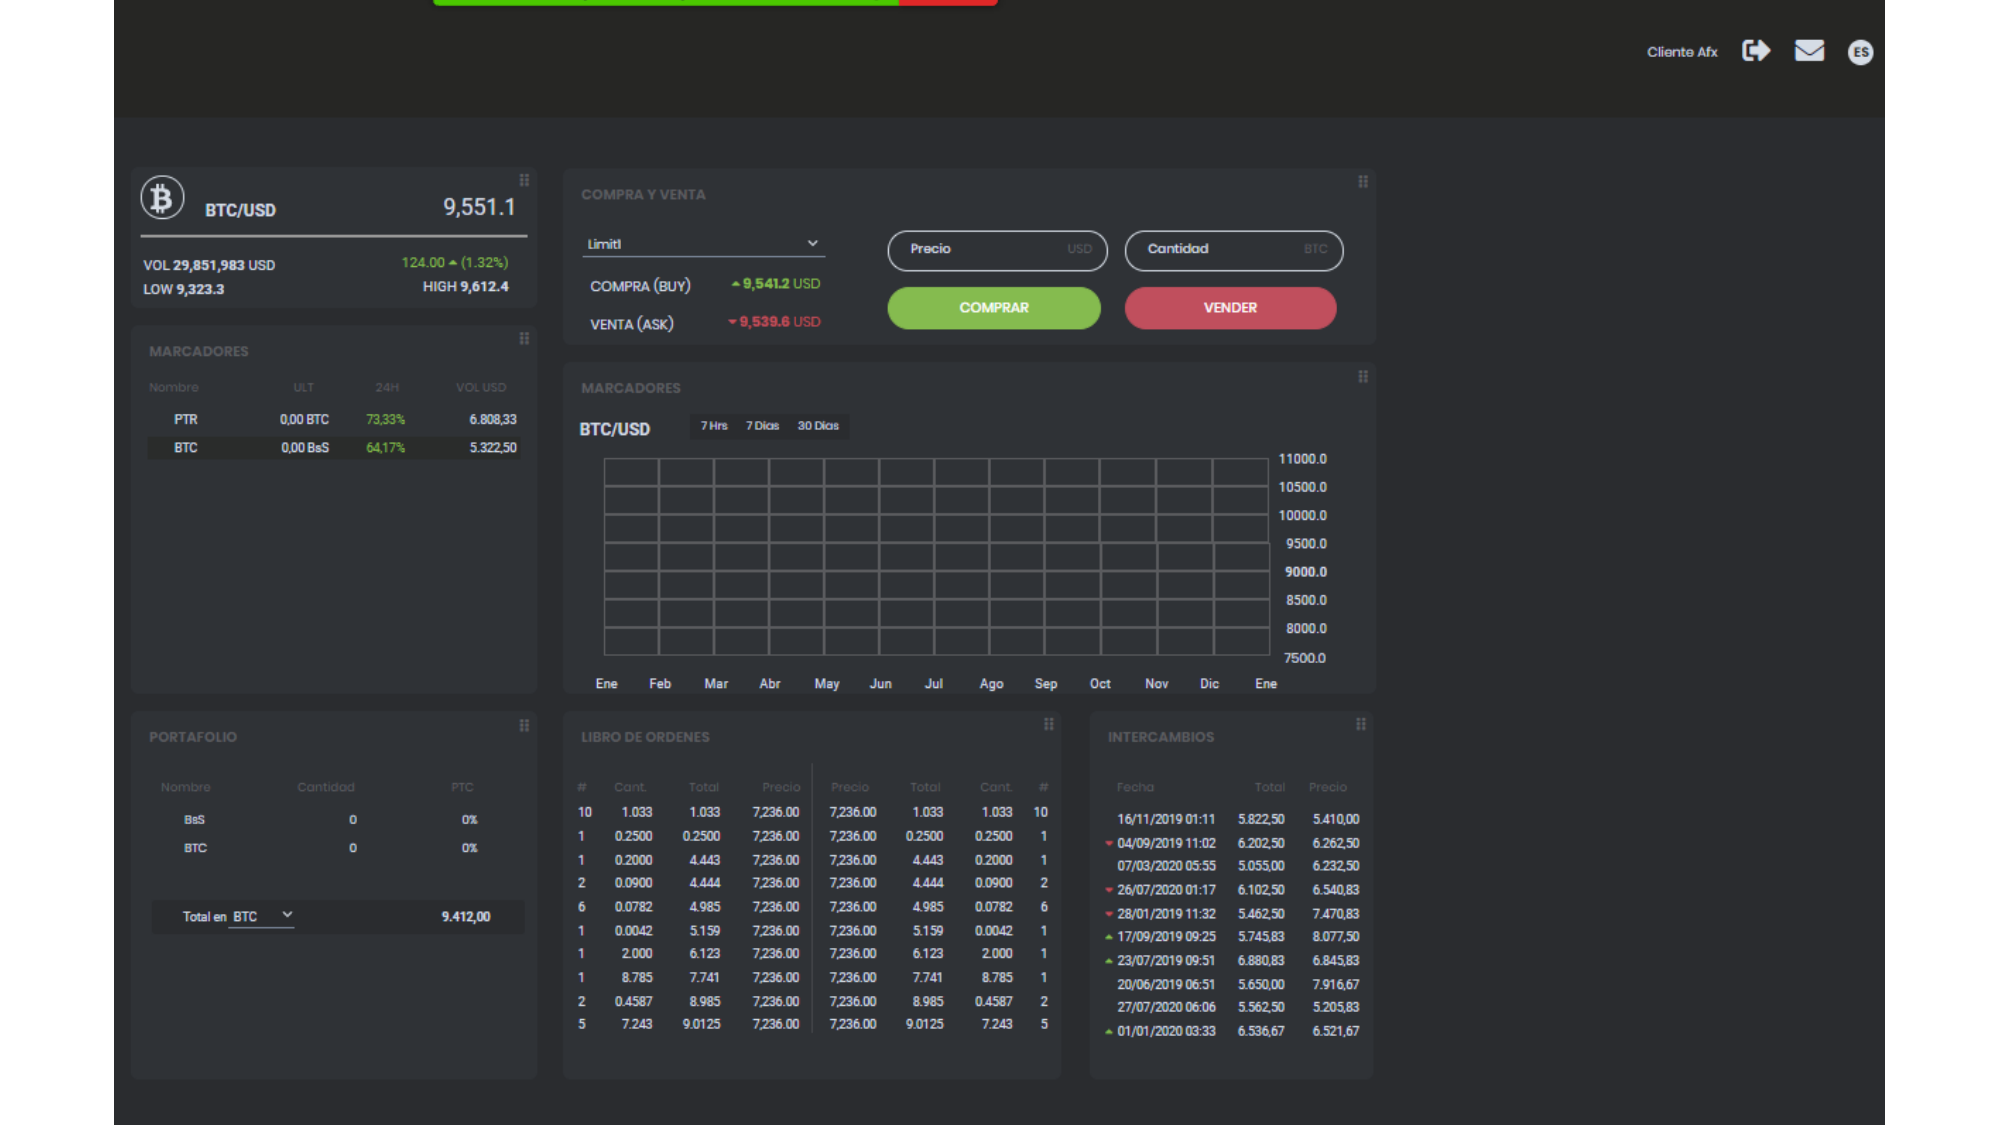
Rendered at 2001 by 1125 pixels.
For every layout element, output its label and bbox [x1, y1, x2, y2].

picture [114, 0, 1886, 1125]
